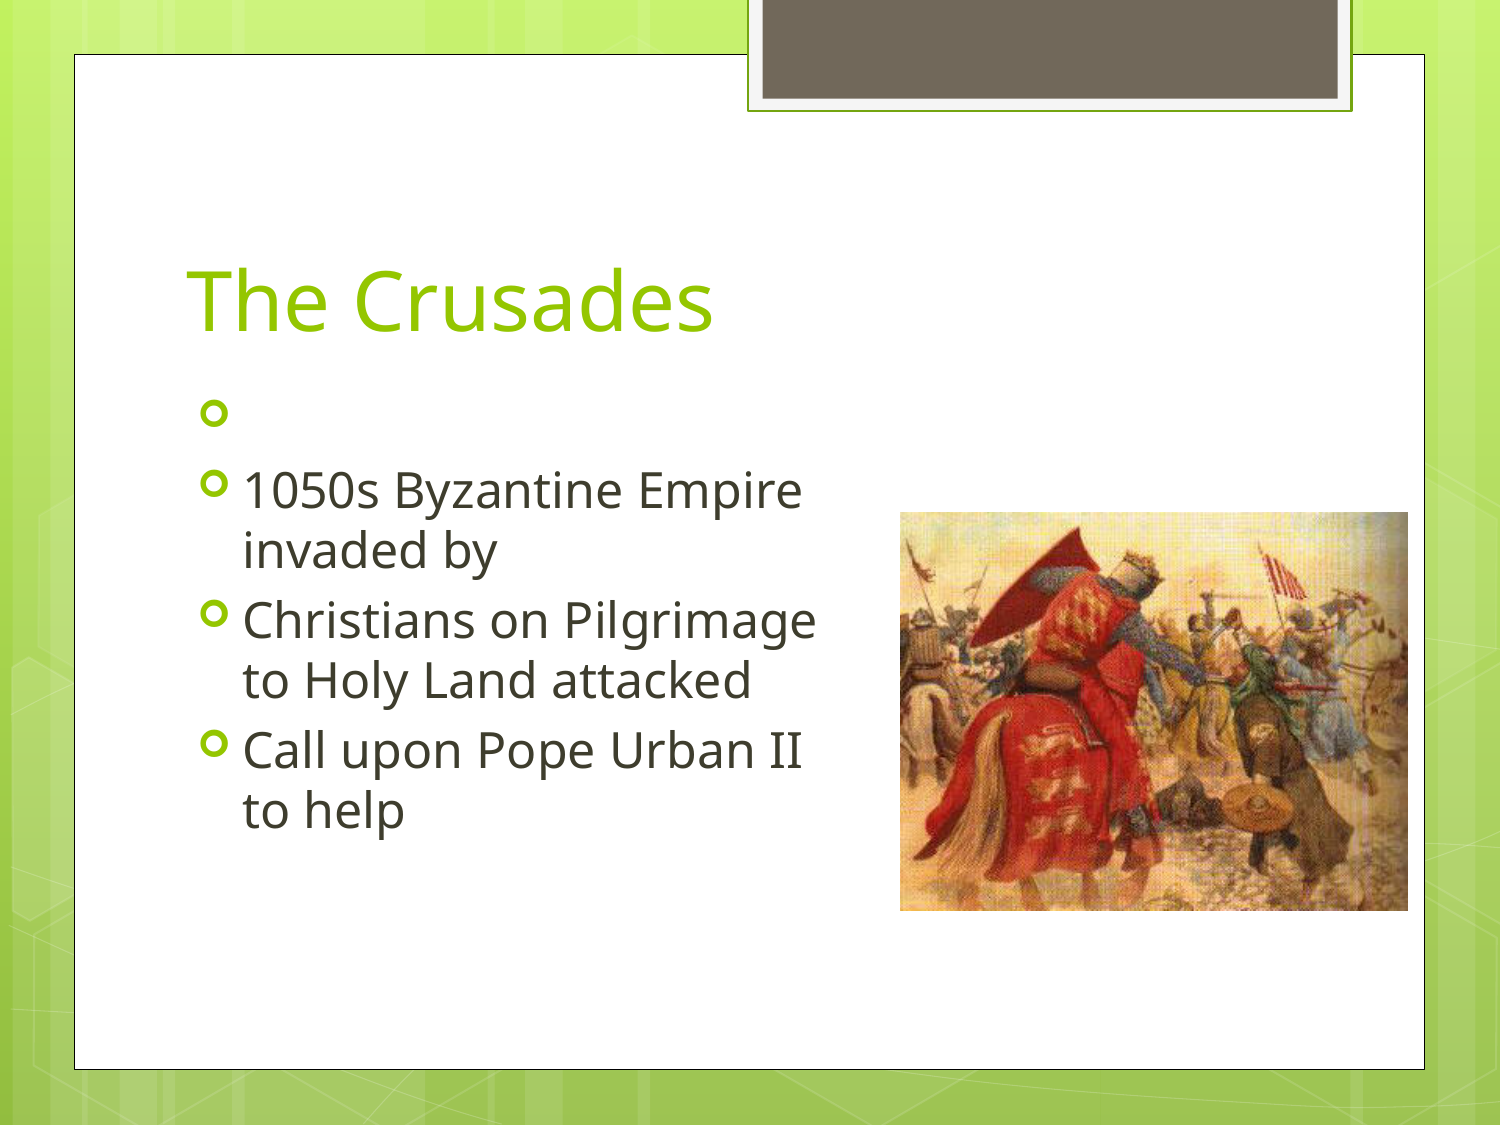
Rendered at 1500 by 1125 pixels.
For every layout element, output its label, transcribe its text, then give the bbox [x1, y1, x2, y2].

list 1050s Byzantine Empire invaded by Christians on Pilgrimage to Holy Land attacked Call upon Pope Urban II to help [171, 381, 850, 957]
title The Crusades [171, 168, 1324, 357]
picture [899, 512, 1409, 912]
